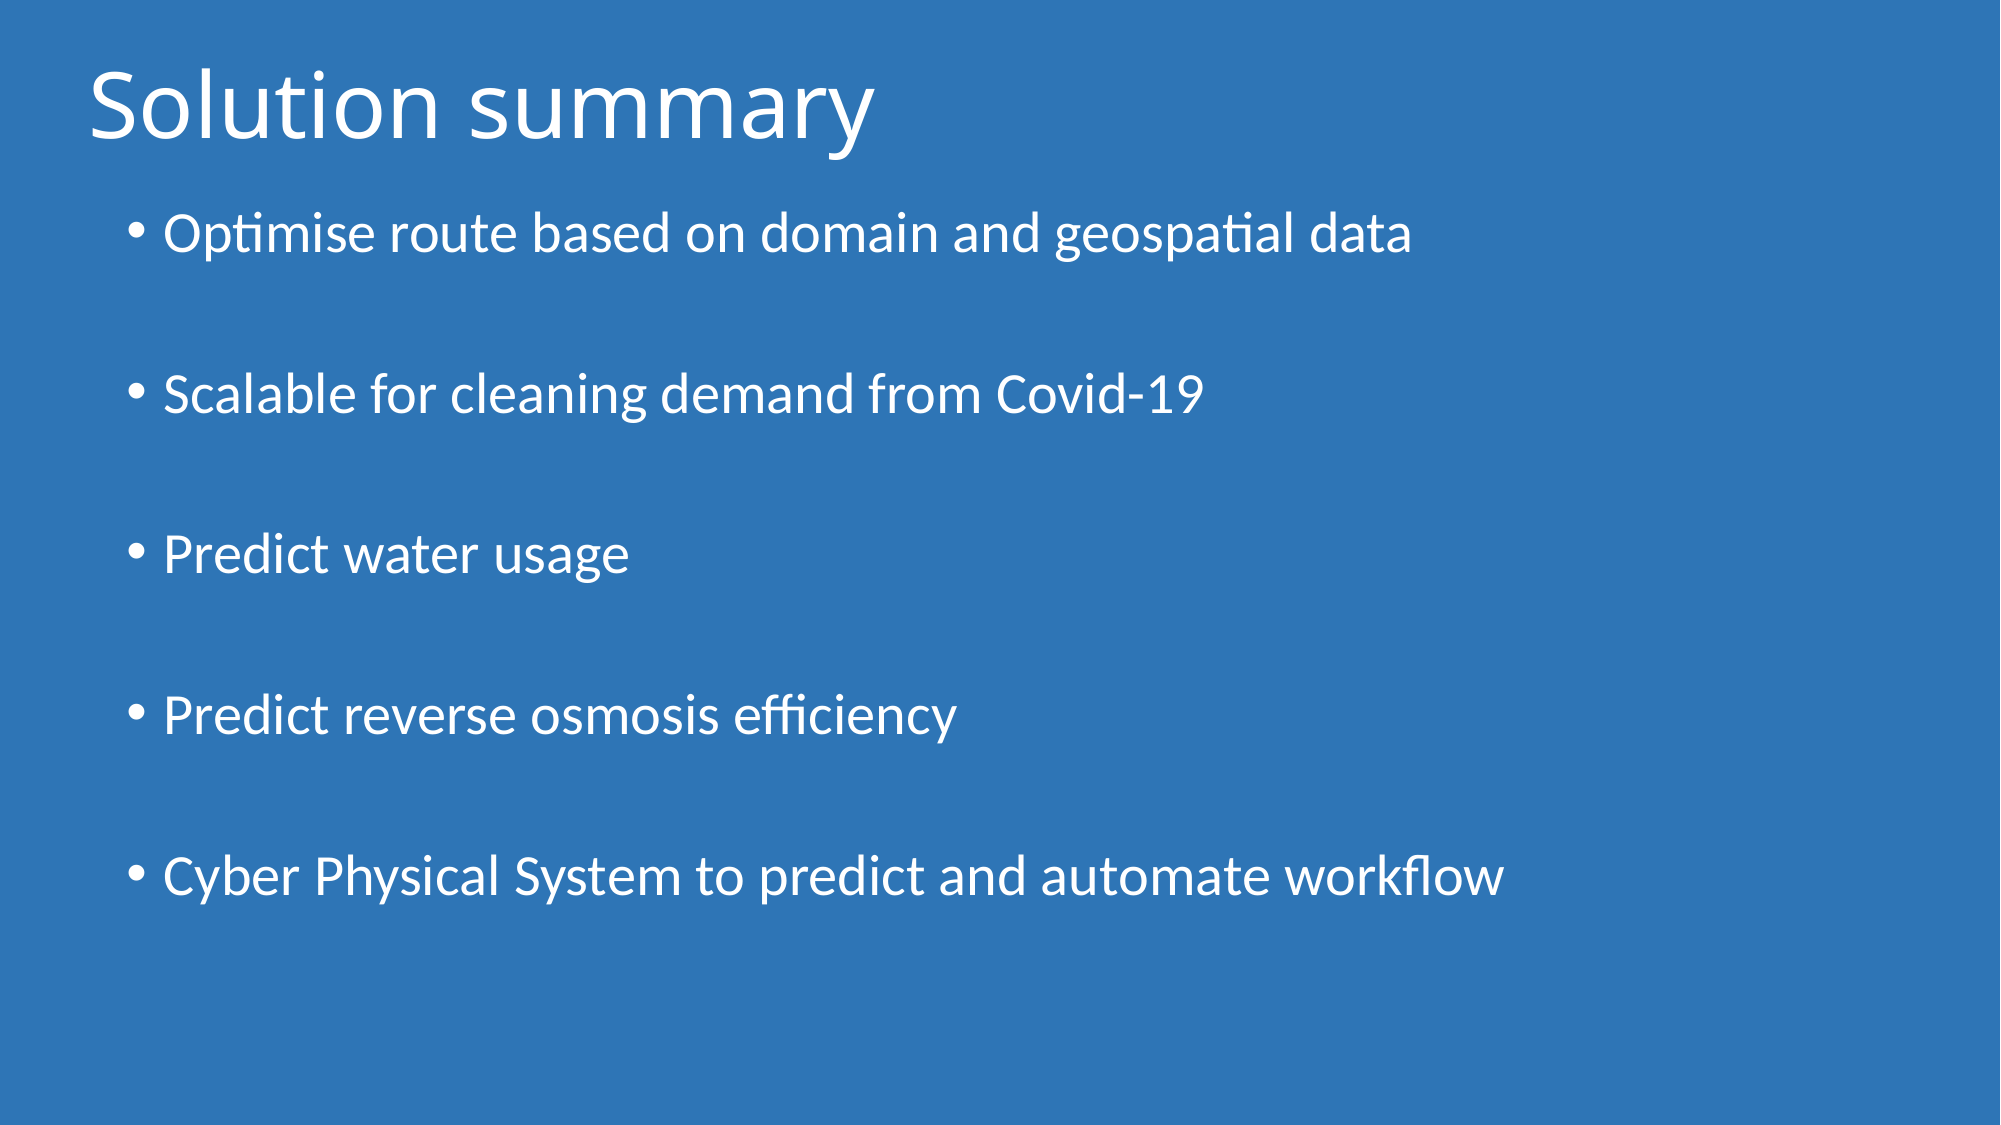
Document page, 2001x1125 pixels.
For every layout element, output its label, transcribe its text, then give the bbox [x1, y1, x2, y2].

list Optimise route based on domain and geospatial data Scalable for cleaning demand from Covid-19 Predict water usage Predict reverse osmosis efficiency Cyber Physical System to predict and automate workflow [111, 116, 1837, 1010]
title Solution summary [73, 0, 1799, 218]
